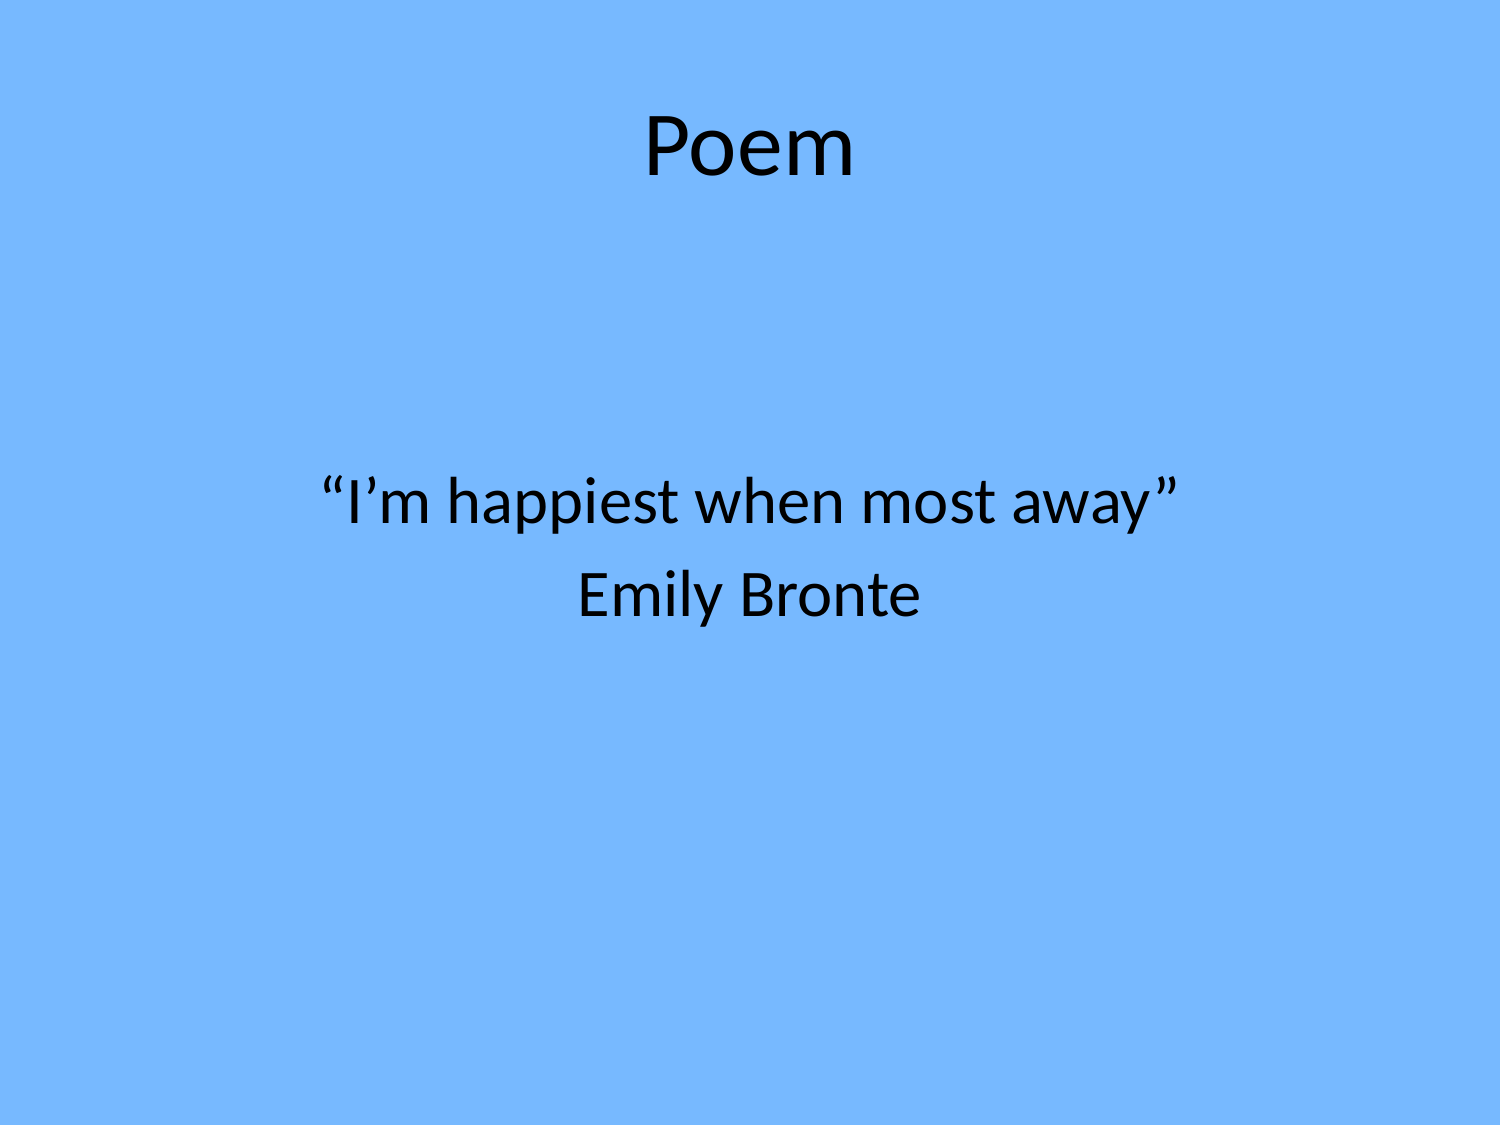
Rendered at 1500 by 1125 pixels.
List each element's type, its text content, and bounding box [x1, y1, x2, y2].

title Poem [75, 45, 1425, 233]
list “I’m happiest when most away” Emily Bronte [75, 262, 1425, 1005]
